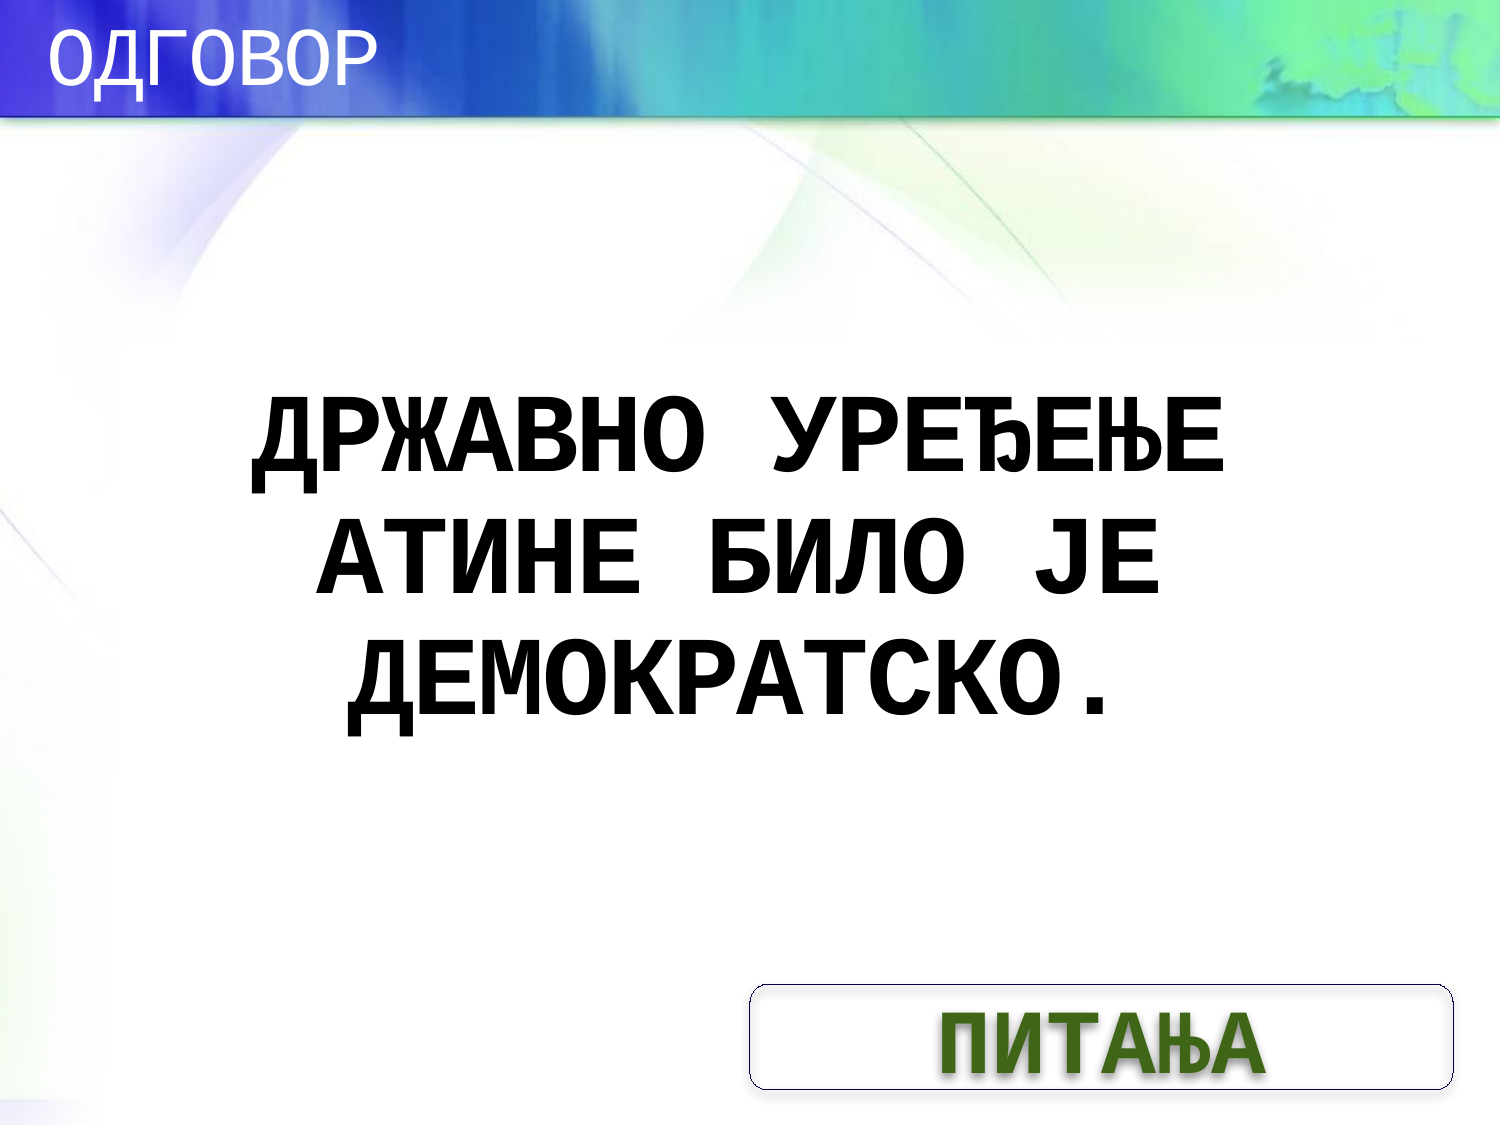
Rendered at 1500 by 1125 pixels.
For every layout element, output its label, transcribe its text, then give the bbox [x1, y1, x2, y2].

text_box ПИТАЊА [749, 984, 1454, 1090]
title ДРЖАВНО УРЕЂЕЊЕ АТИНЕ БИЛО ЈЕ ДЕМОКРАТСКО. [105, 164, 1372, 950]
picture [0, 0, 1500, 1125]
text_box ОДГОВОР [46, 0, 774, 118]
